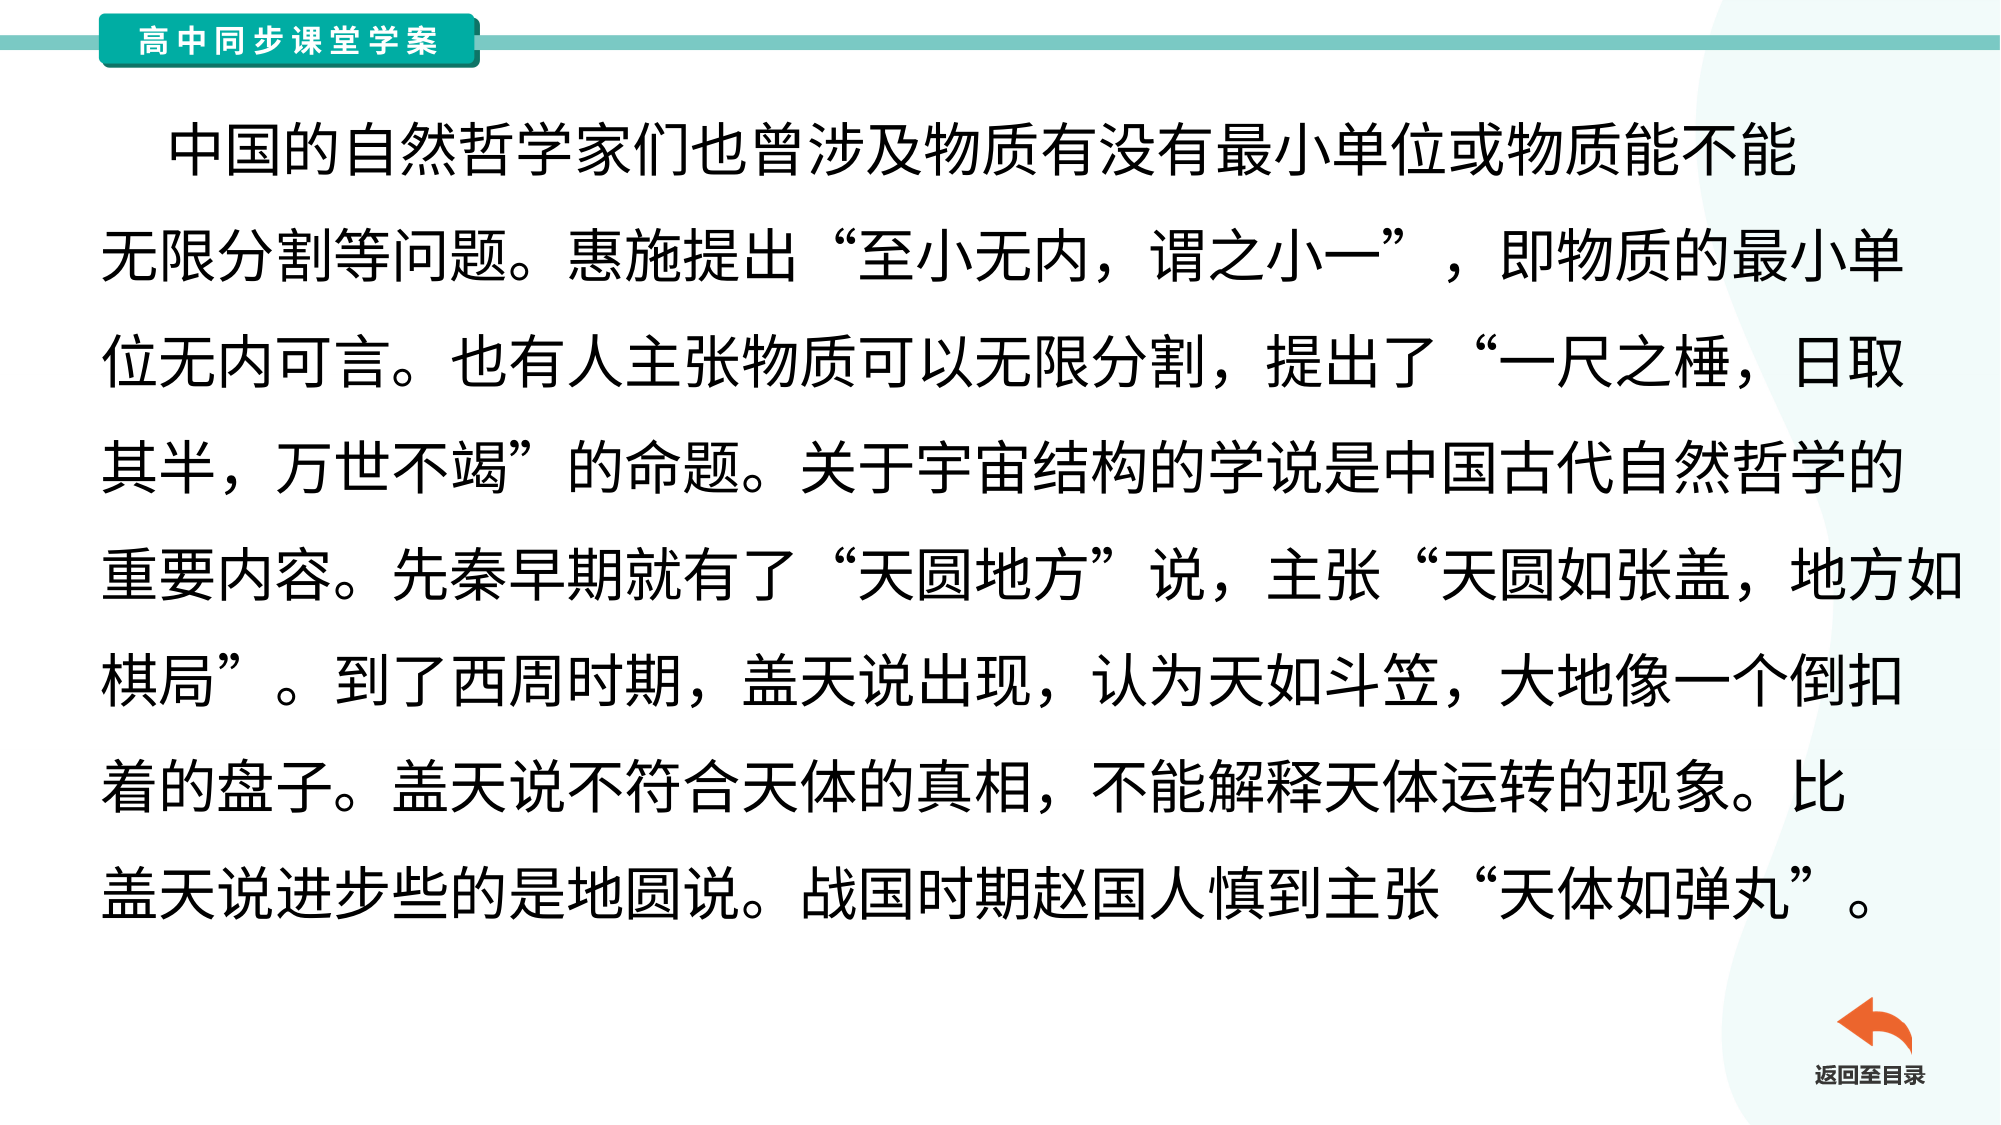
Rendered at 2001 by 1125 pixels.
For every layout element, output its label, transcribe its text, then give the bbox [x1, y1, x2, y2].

picture [0, 0, 2000, 1125]
text_box 中国的自然哲学家们也曾涉及物质有没有最小单位或物质能不能 无限分割等问题。惠施提出“至小无内，谓之小一”，即物质的最小单 位无内可言。也有人主张物质可以无限分割，提出了“一尺之棰，日取 其半，万世不竭”的命题。关于宇宙结构的学说是中国古代自然哲学的 重要内容。先秦早期就有了“天圆地方”说，主张“天圆如张盖，地方如 棋局”。到了西周时期，盖天说出现，认为天如斗笠，大地像一个倒扣 着的盘子。盖天说不符合天体的真相，不能解释天体运转的现象。比 盖天说进步些的是地圆说。战国时期赵国人慎到主张“天体如弹丸”。 [100, 76, 1899, 927]
